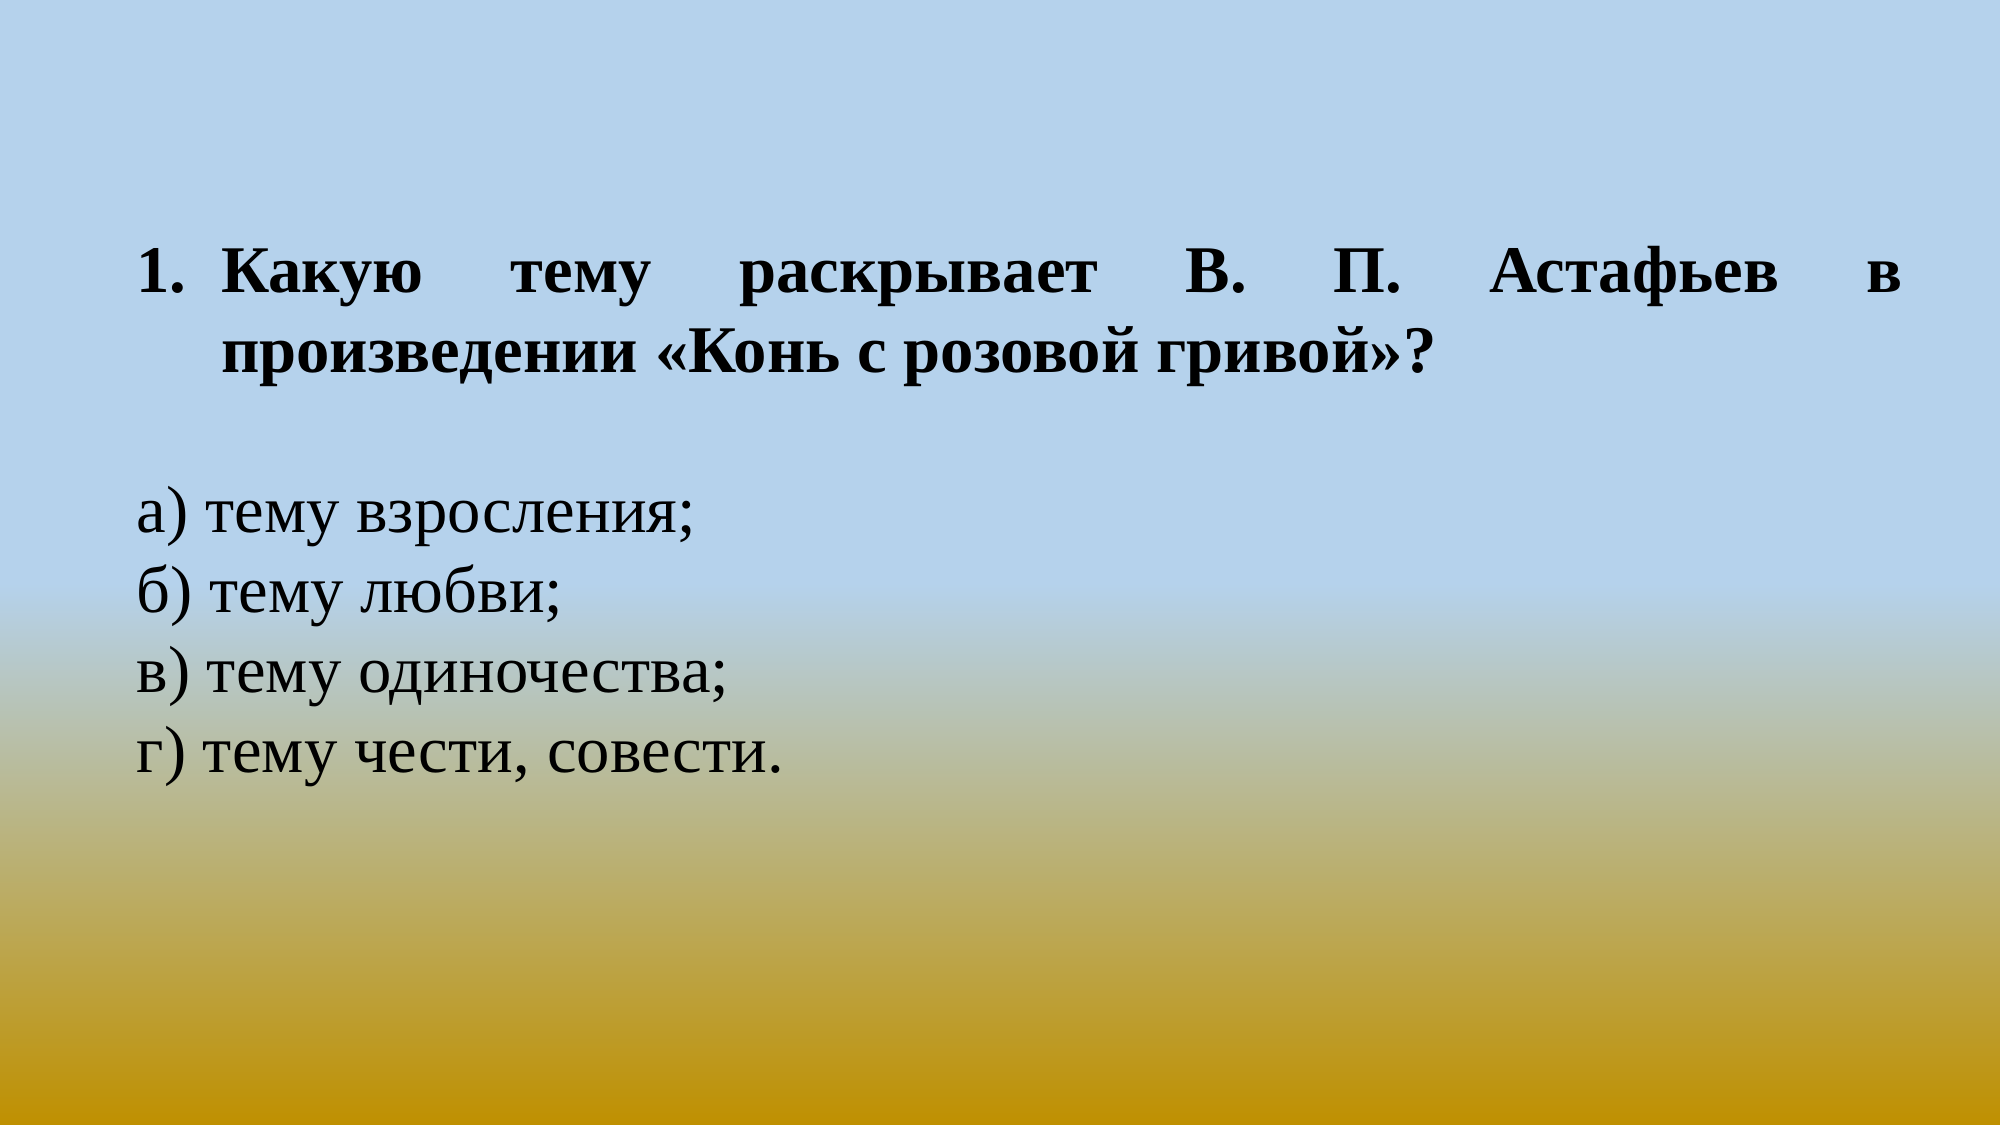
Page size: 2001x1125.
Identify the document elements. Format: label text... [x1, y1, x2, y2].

text_box Какую тему раскрывает В. П. Астафьев в произведении «Конь с розовой гривой»? а) тему взросления; б) тему любви; в) тему одиночества; г) тему чести, совести. [121, 218, 1919, 793]
